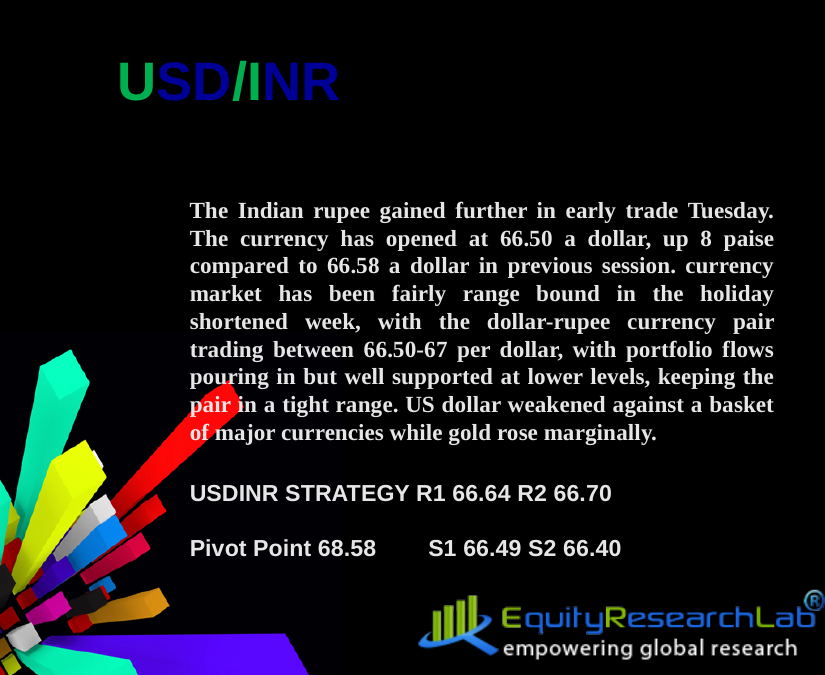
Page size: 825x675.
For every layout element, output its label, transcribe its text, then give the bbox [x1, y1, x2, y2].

text_box [48, 124, 790, 650]
text_box USD/INR [0, 0, 450, 125]
picture [412, 586, 825, 675]
text_box The Indian rupee gained further in early trade Tuesday. The currency has opened at 66.50 a dollar, up 8 paise compared to 66.58 a dollar in previous session. currency market has been fairly range bound in the holiday shortened week, with the dollar-rupee currency pair trading between 66.50-67 per dollar, with portfolio flows pouring in but well supported at lower levels, keeping the pair in a tight range. US dollar weakened against a basket of major currencies while gold rose marginally. USDINR STRATEGY R1 66.64 R2 66.70 Pivot Point 68.58 S1 66.49 S2 66.40 [118, 187, 790, 579]
picture [0, 334, 341, 675]
